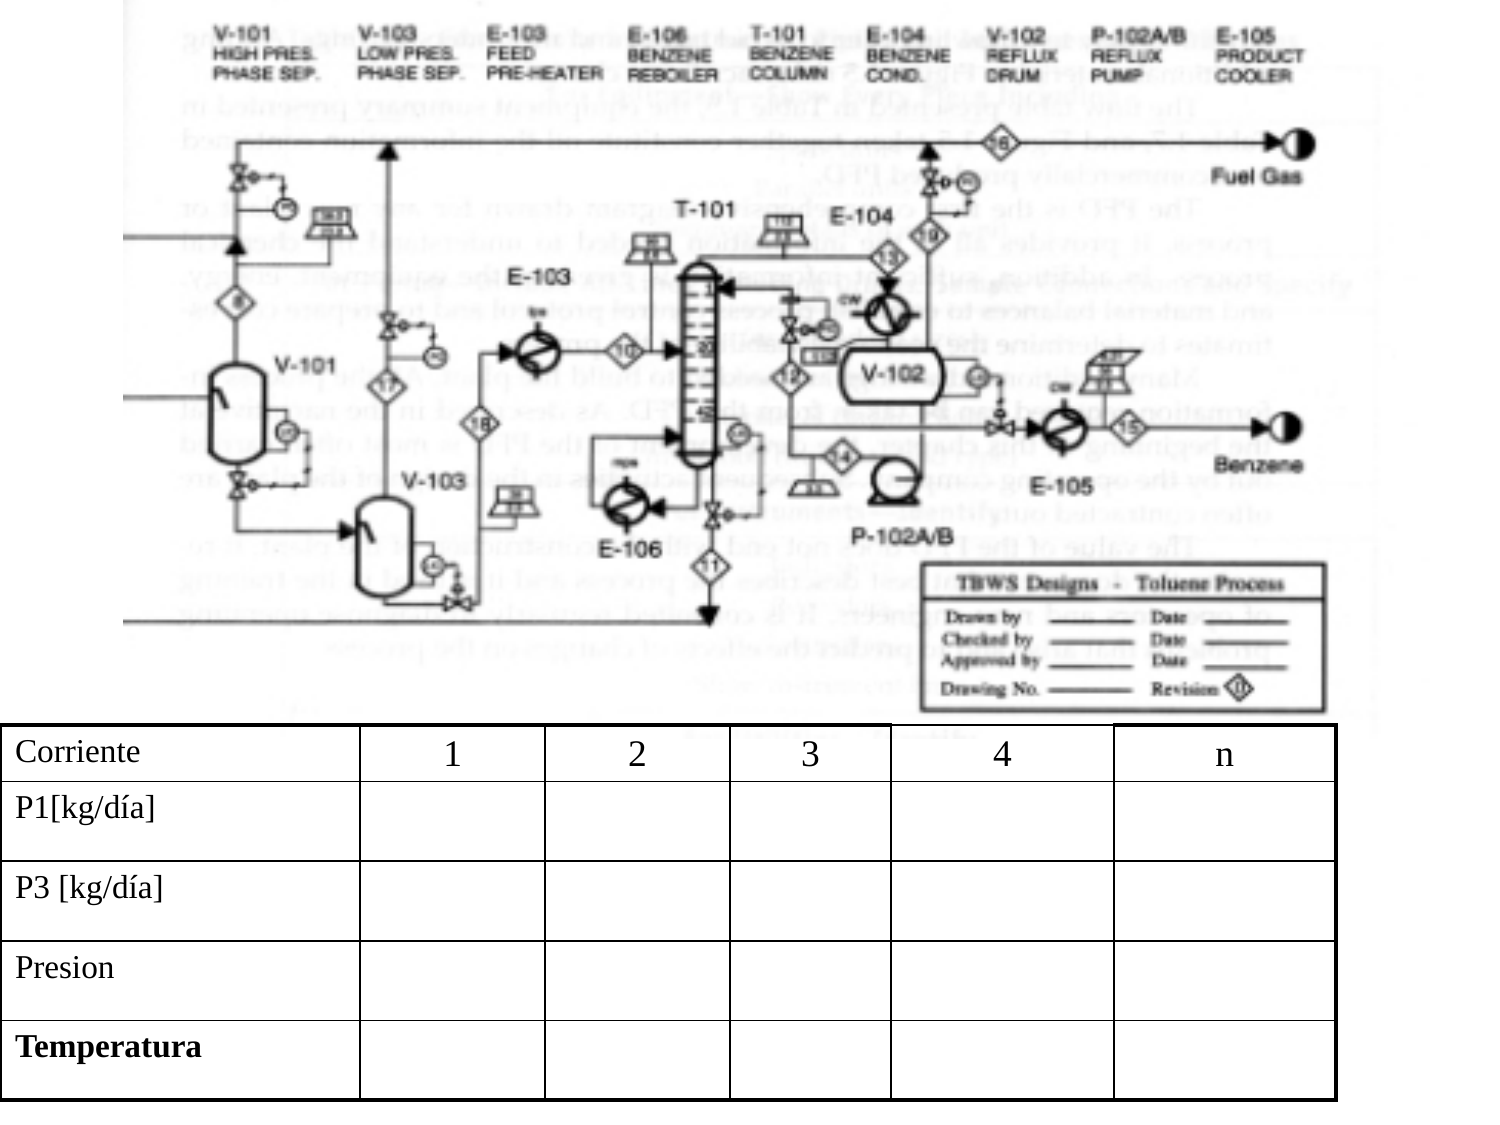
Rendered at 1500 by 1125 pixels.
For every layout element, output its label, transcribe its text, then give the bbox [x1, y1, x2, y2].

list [123, 0, 1430, 739]
table_cell [361, 1021, 544, 1098]
table_cell [892, 1021, 1113, 1098]
table_cell Presion [2, 942, 359, 1020]
table_cell [546, 862, 729, 940]
table_cell [1115, 862, 1334, 940]
table_cell [1115, 782, 1334, 860]
table_cell [892, 782, 1113, 860]
table_cell [361, 782, 544, 860]
table_header n [1115, 747, 1334, 781]
table_cell P1[kg/día] [2, 782, 359, 860]
table_cell [731, 782, 890, 860]
table_cell [546, 1021, 729, 1098]
table_header Corriente [2, 727, 359, 781]
table_cell [546, 942, 729, 1020]
table_cell Temperatura [2, 1021, 359, 1098]
table_header 1 [361, 747, 544, 781]
table_cell [546, 782, 729, 860]
table_cell [1115, 1021, 1334, 1098]
table_cell P3 [kg/día] [2, 862, 359, 940]
table_cell [731, 1021, 890, 1098]
table_cell [892, 942, 1113, 1020]
table_cell [731, 862, 890, 940]
table_cell [731, 942, 890, 1020]
table_header 3 [731, 747, 890, 781]
table_cell [1115, 942, 1334, 1020]
table_header 4 [892, 747, 1113, 781]
table_header 2 [546, 747, 729, 781]
table_cell [361, 942, 544, 1020]
table_cell [361, 862, 544, 940]
table_cell [892, 862, 1113, 940]
